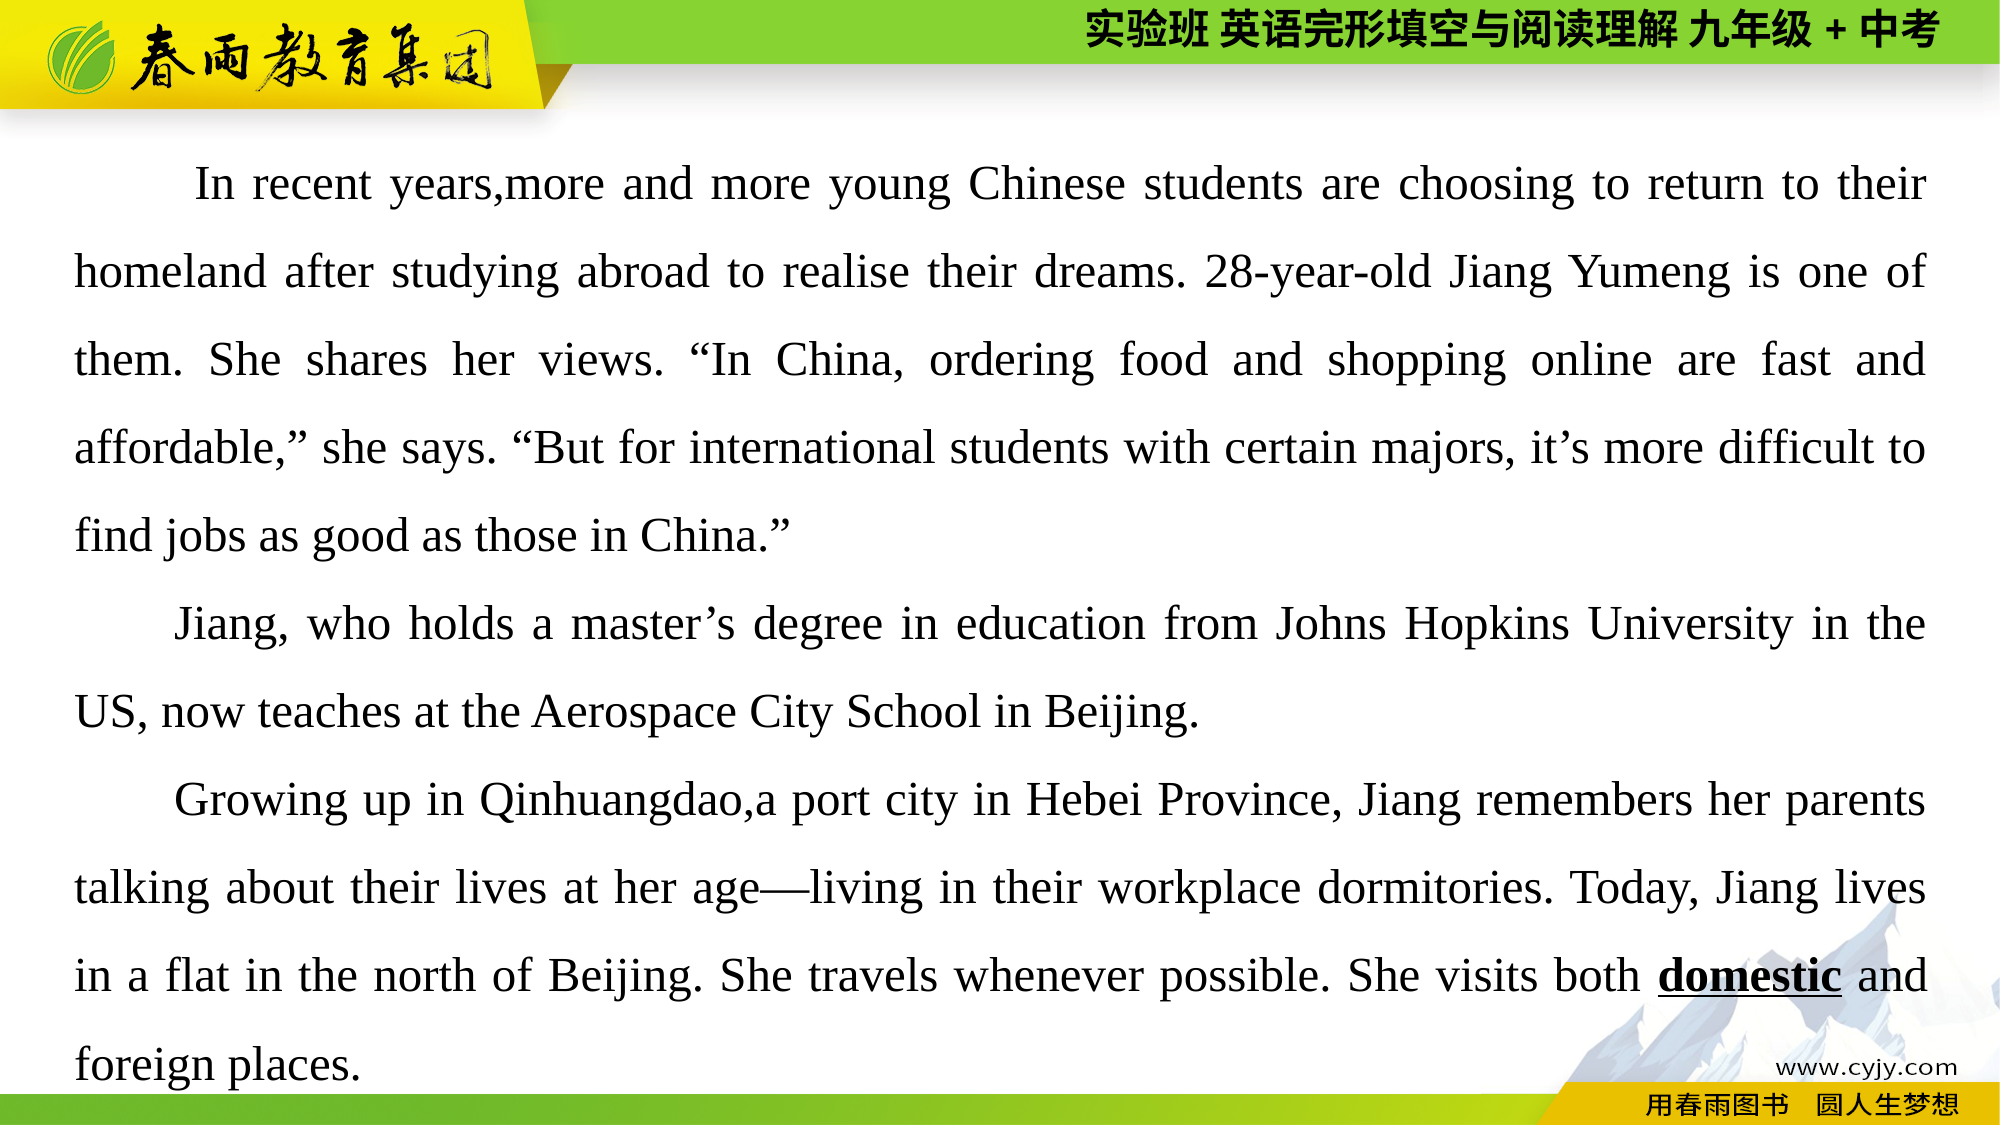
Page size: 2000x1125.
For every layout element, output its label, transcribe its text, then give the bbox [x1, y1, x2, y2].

picture [0, 0, 2000, 1125]
list In recent years,more and more young Chinese students are choosing to return to their homeland after studying abroad to realise their dreams. 28-year-old Jiang Yumeng is one of them. She shares her views. “In China, ordering food and shopping online are fast and affordable,” she says. “But for international students with certain majors, it’s more difficult to find jobs as good as those in China.” Jiang, who holds a master’s degree in education from Johns Hopkins University in the US, now teaches at the Aerospace City School in Beijing. Growing up in Qinhuangdao,a port city in Hebei Province, Jiang remembers her parents talking about their lives at her age—living in their workplace dormitories. Today, Jiang lives in a flat in the north of Beijing. She travels whenever possible. She visits both domestic and foreign places. [59, 113, 1944, 1108]
